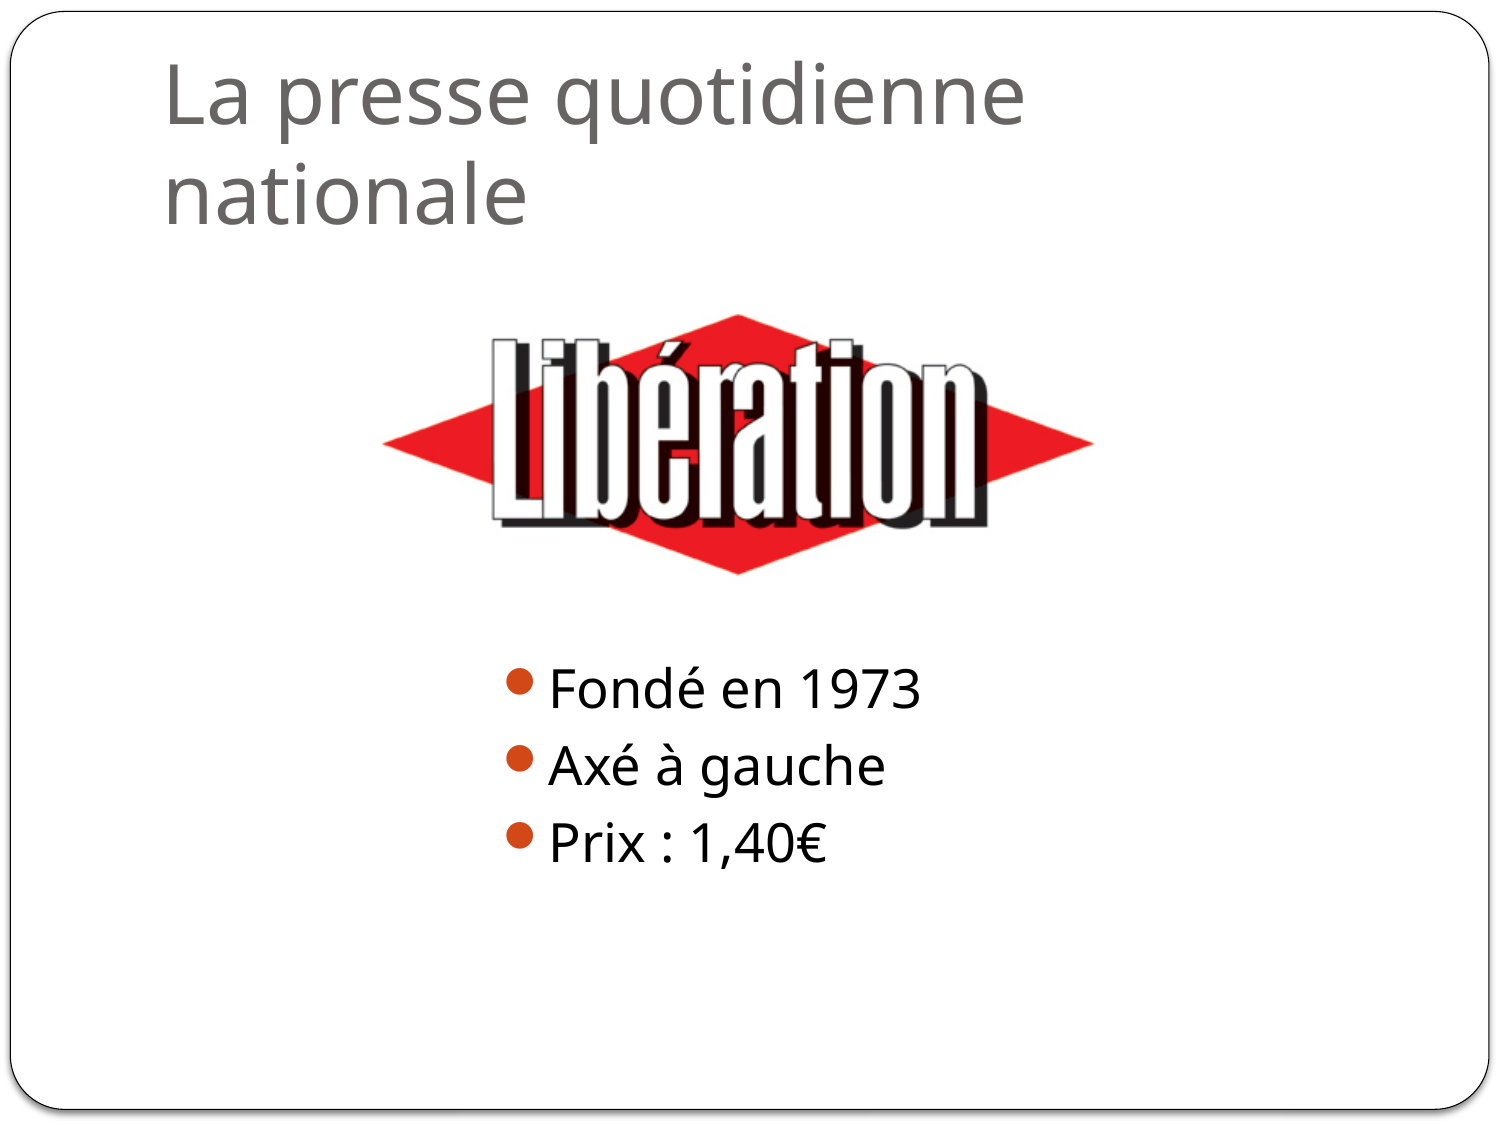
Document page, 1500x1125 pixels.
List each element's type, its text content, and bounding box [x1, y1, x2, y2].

title La presse quotidienne nationale [147, 113, 1423, 257]
list Fondé en 1973 Axé à gauche Prix : 1,40€ [487, 262, 1426, 1001]
picture [348, 290, 1128, 594]
